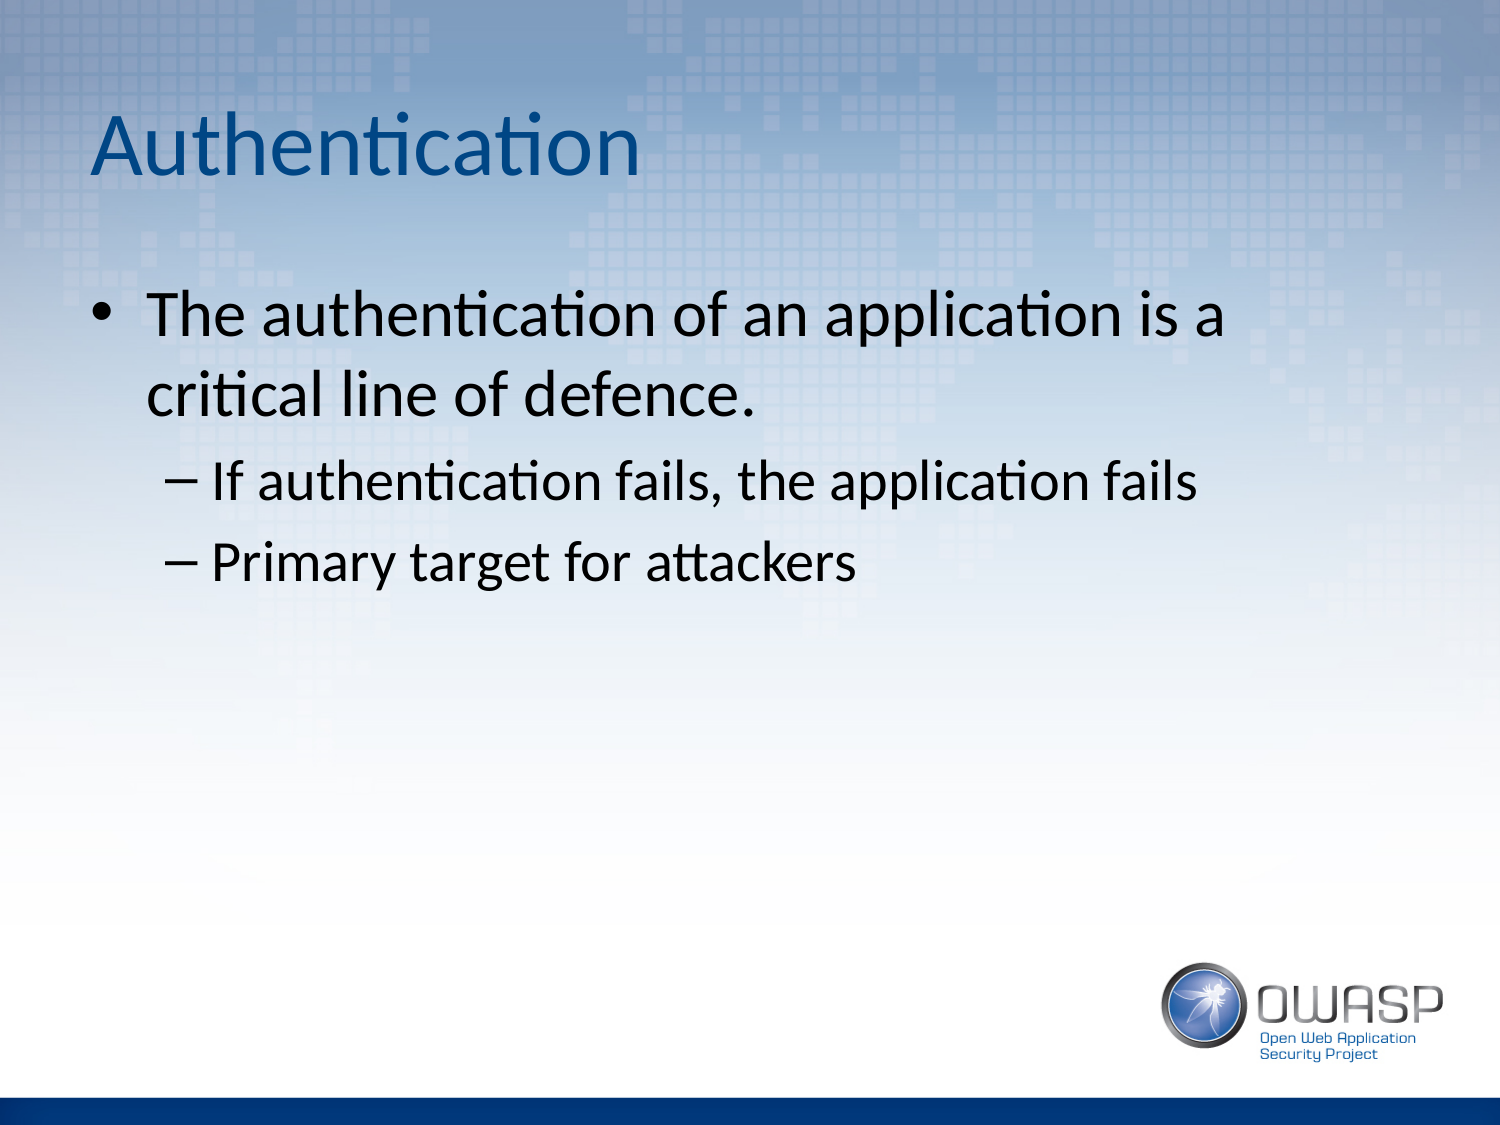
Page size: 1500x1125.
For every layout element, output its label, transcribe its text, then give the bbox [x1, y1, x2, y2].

picture [0, 0, 1500, 1125]
list The authentication of an application is a critical line of defence. If authentication fails, the application fails Primary target for attackers [75, 262, 1425, 940]
title Authentication [75, 45, 1425, 233]
